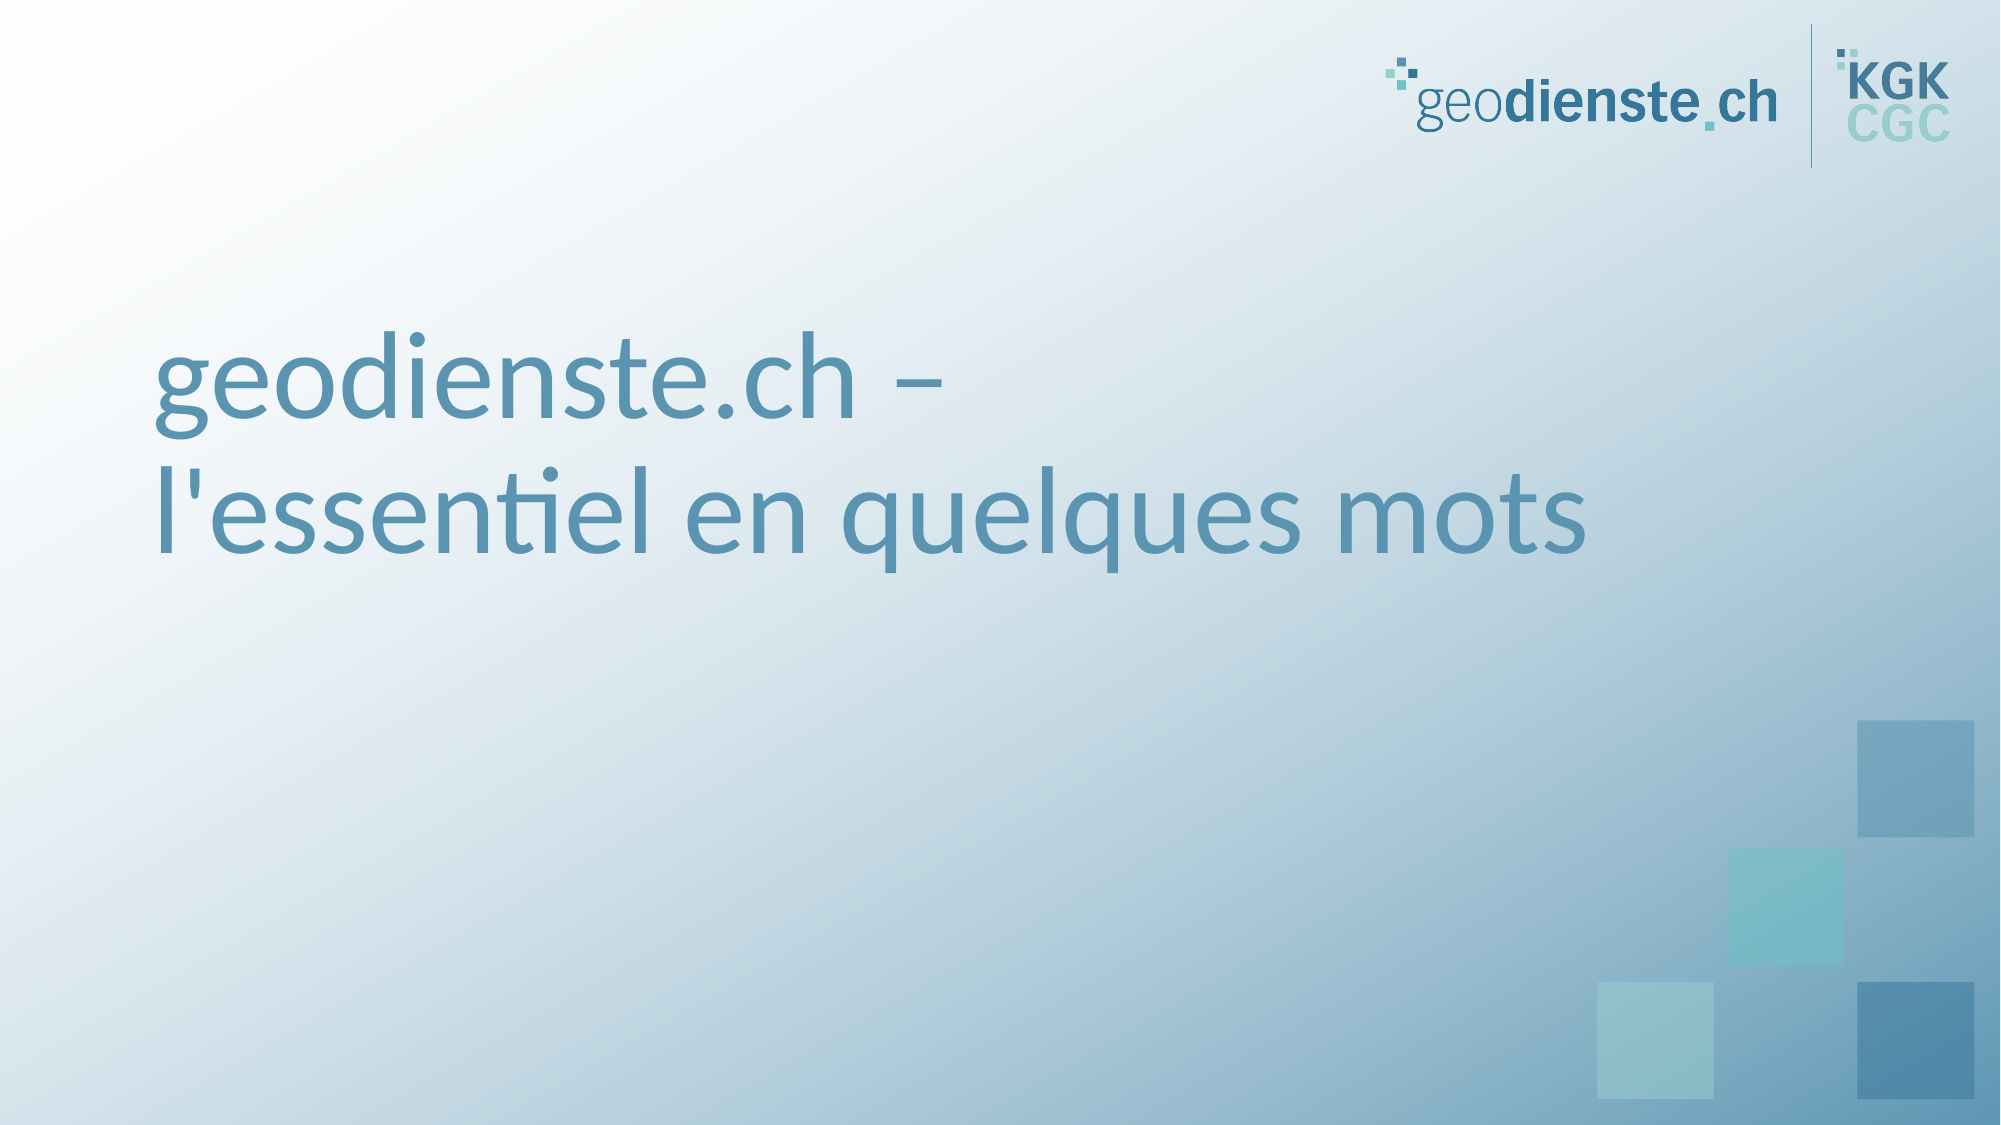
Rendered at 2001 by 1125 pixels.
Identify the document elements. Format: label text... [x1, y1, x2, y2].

picture [1837, 49, 1950, 142]
title geodienste.ch – l'essentiel en quelques mots [137, 302, 1796, 416]
picture [1357, 40, 1831, 177]
